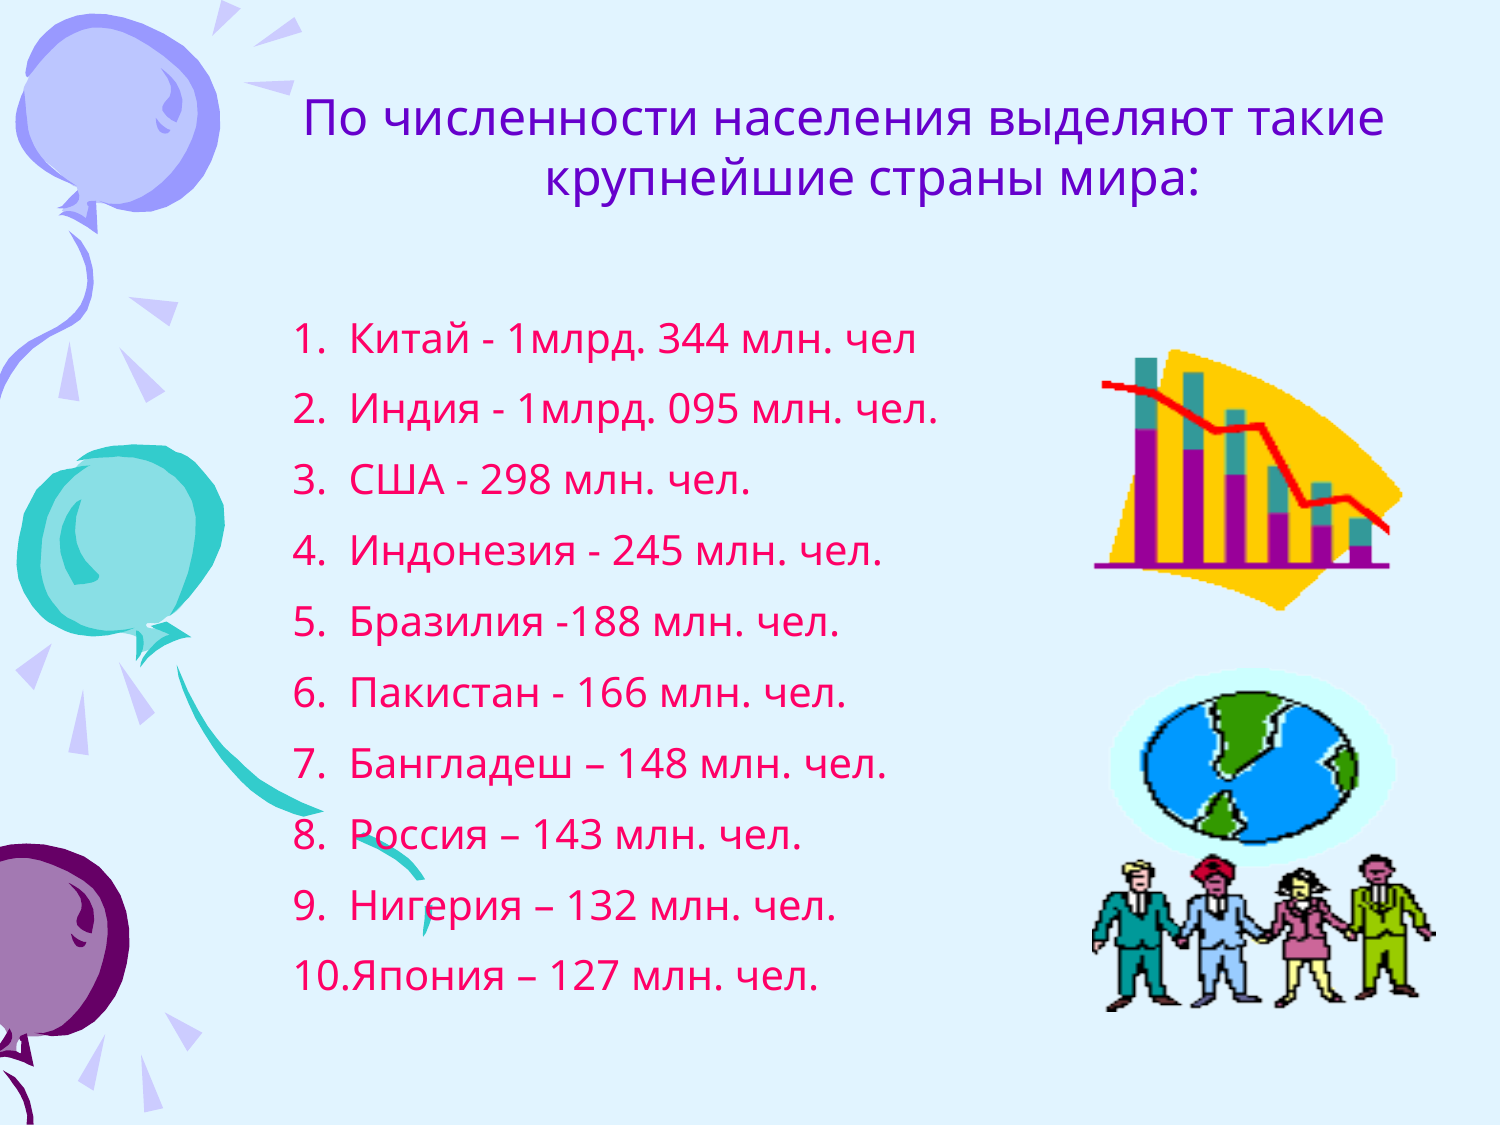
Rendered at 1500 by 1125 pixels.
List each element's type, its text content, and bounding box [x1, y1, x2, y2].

text_box По численности населения выделяют такие крупнейшие страны мира: Китай - 1млрд. 344 млн. чел Индия - 1млрд. 095 млн. чел. США - 298 млн. чел. Индонезия - 245 млн. чел. Бразилия -188 млн. чел. Пакистан - 166 млн. чел. Бангладеш – 148 млн. чел. Россия – 143 млн. чел. Нигерия – 132 млн. чел. Япония – 127 млн. чел. [277, 78, 1412, 1007]
picture [1068, 337, 1424, 622]
picture [1092, 668, 1436, 1012]
